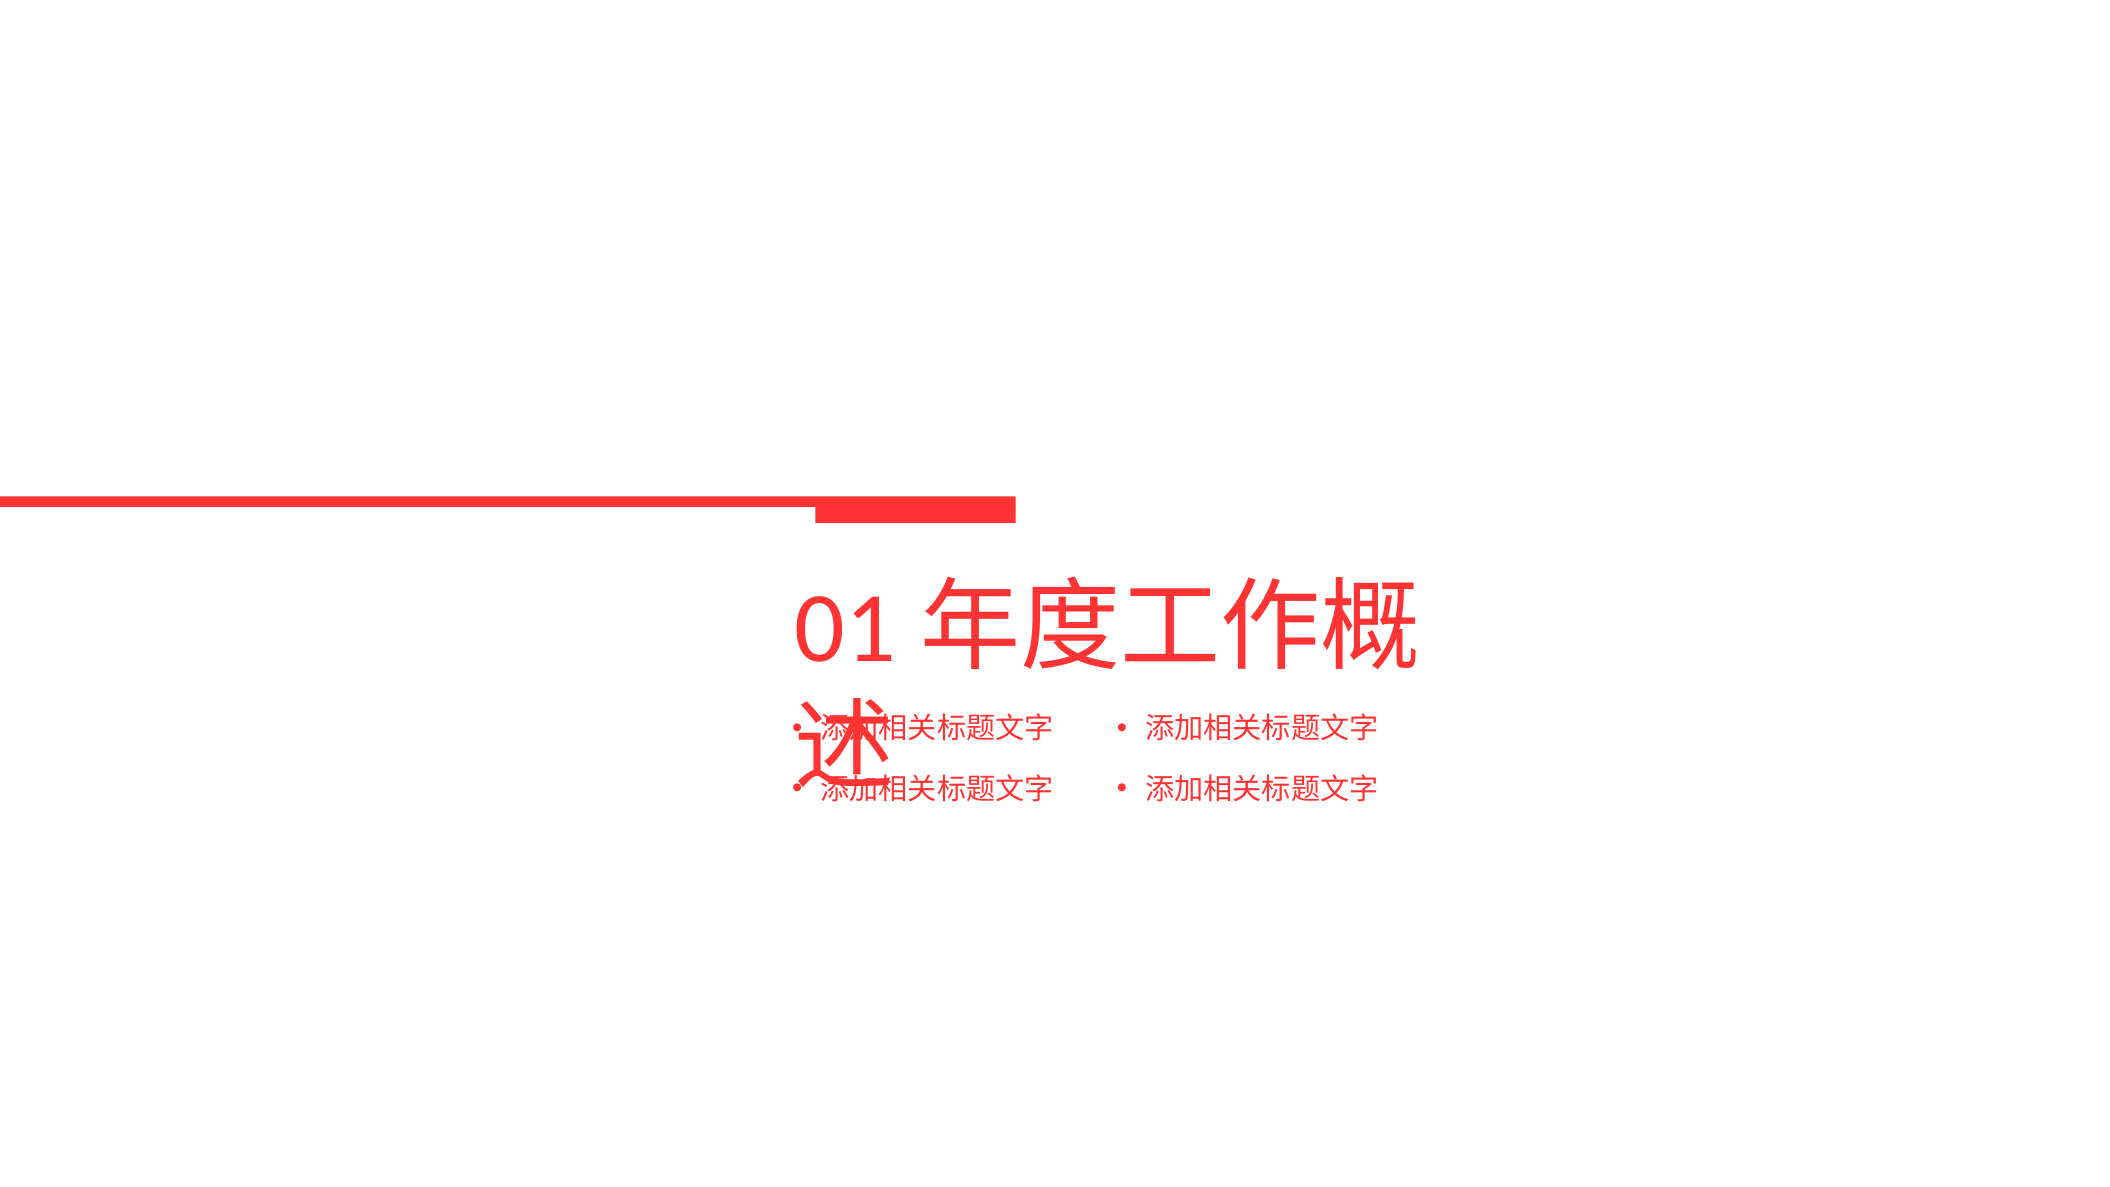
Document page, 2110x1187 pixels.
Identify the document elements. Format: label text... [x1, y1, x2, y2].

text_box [0, 496, 1016, 523]
text_box 添加相关标题文字 [777, 762, 1102, 813]
text_box 添加相关标题文字 [1102, 702, 1508, 752]
text_box 添加相关标题文字 [777, 702, 1102, 752]
text_box 添加相关标题文字 [1102, 762, 1508, 813]
text_box 01年度工作概述 [794, 561, 1516, 802]
